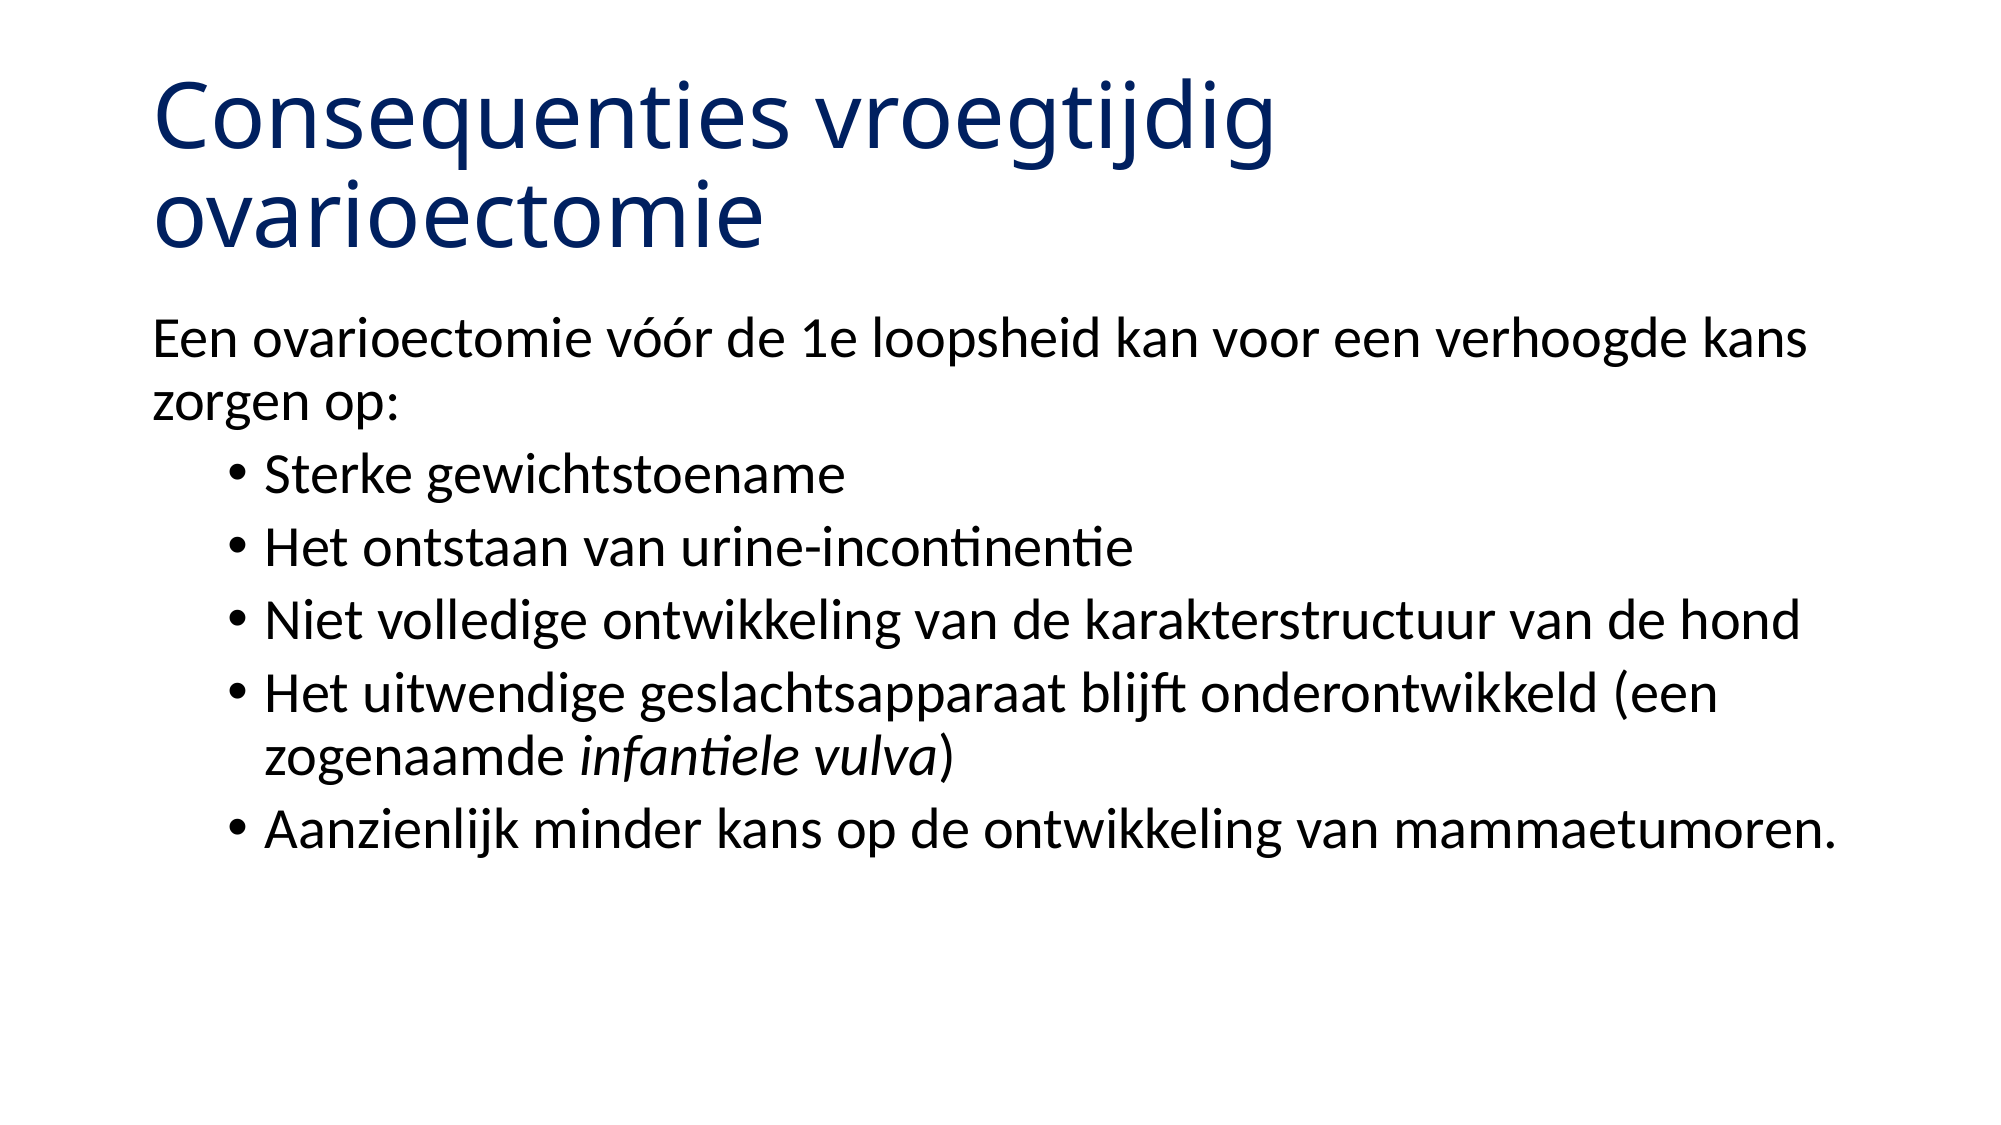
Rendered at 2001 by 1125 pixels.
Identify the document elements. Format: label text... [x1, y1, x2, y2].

title Consequenties vroegtijdig ovarioectomie [137, 59, 1863, 278]
list Een ovarioectomie vóór de 1e loopsheid kan voor een verhoogde kans zorgen op: Sterke gewichtstoename Het ontstaan van urine-incontinentie Niet volledige ontwikkeling van de karakterstructuur van de hond Het uitwendige geslachtsapparaat blijft onderontwikkeld (een zogenaamde infantiele vulva) Aanzienlijk minder kans op de ontwikkeling van mammaetumoren. [137, 299, 1863, 1014]
